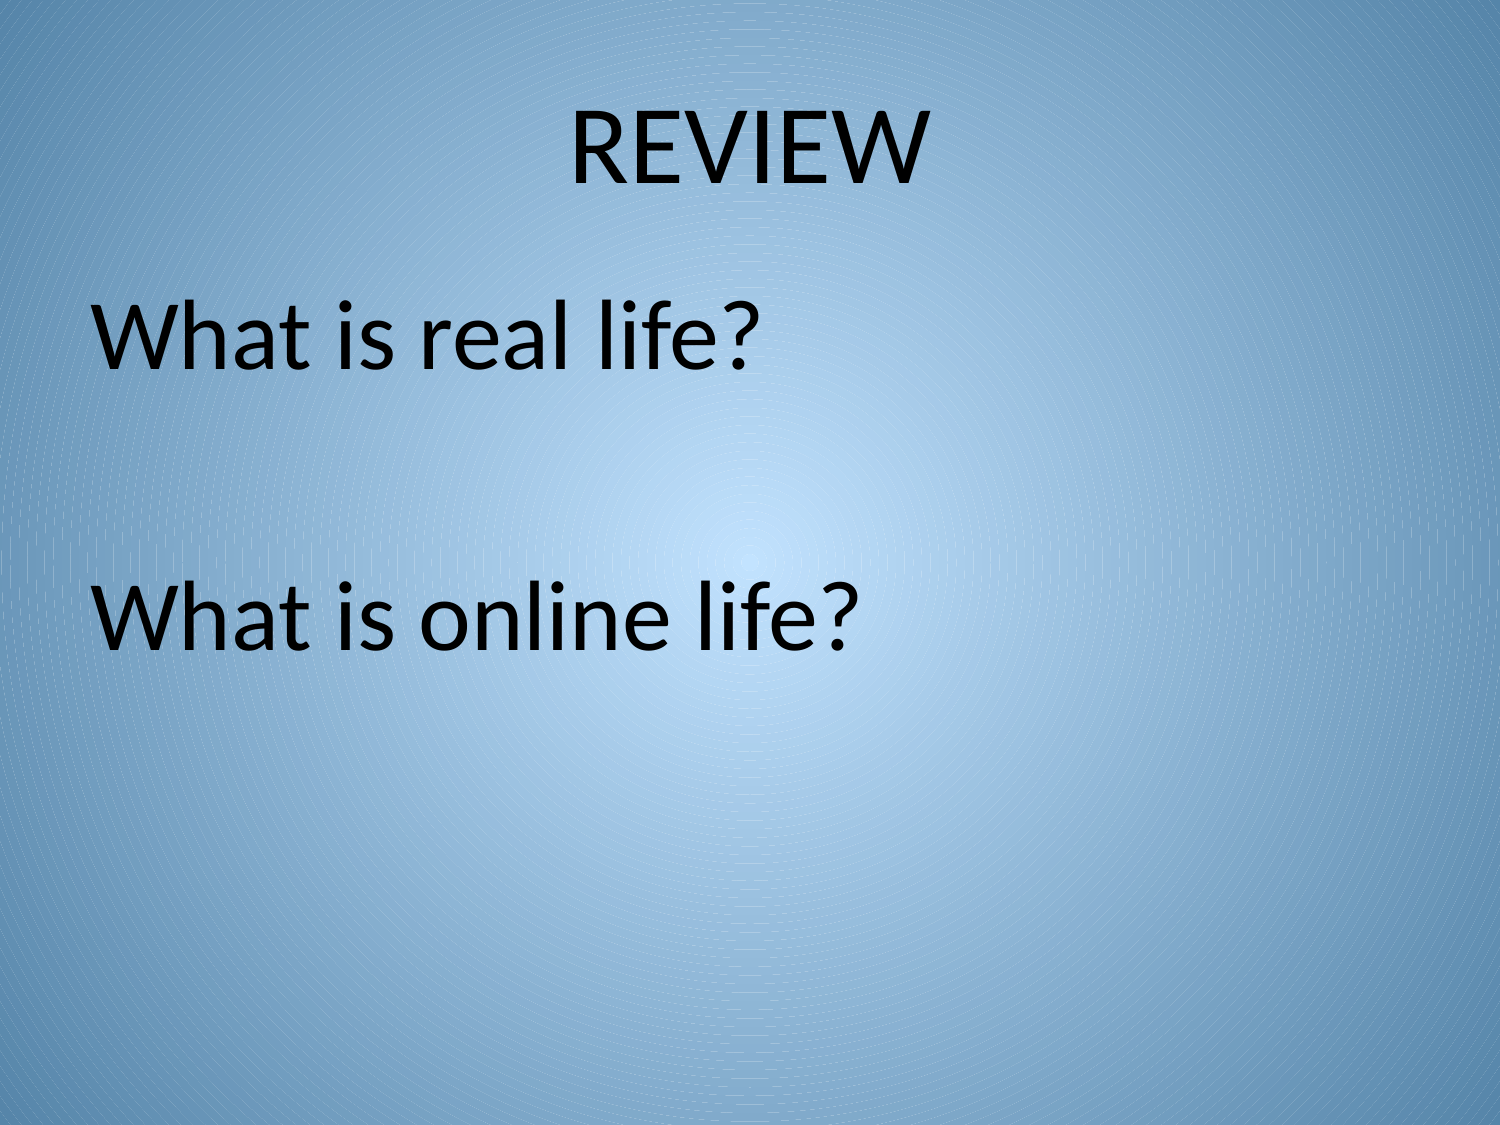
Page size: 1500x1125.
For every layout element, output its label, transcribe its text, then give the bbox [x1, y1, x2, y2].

title REVIEW [75, 45, 1425, 233]
list What is real life? What is online life? [75, 262, 1425, 1005]
